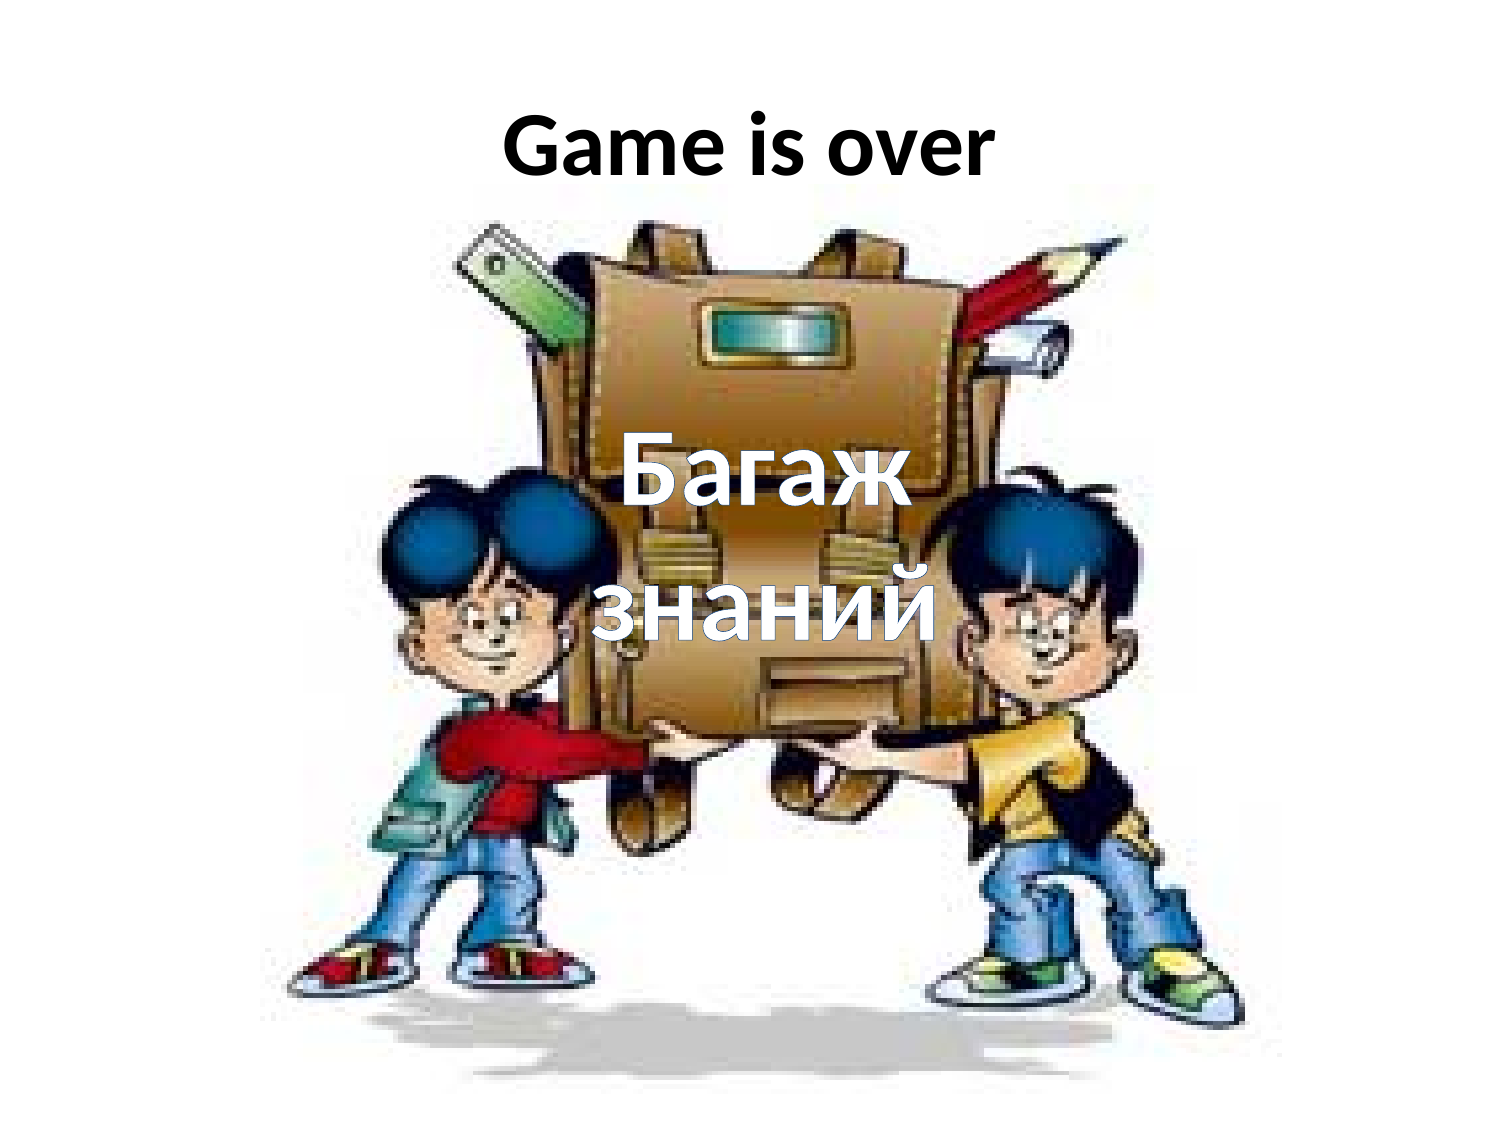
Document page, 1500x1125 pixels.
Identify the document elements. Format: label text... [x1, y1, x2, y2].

title Game is over [75, 45, 1425, 233]
picture [218, 184, 1341, 1095]
